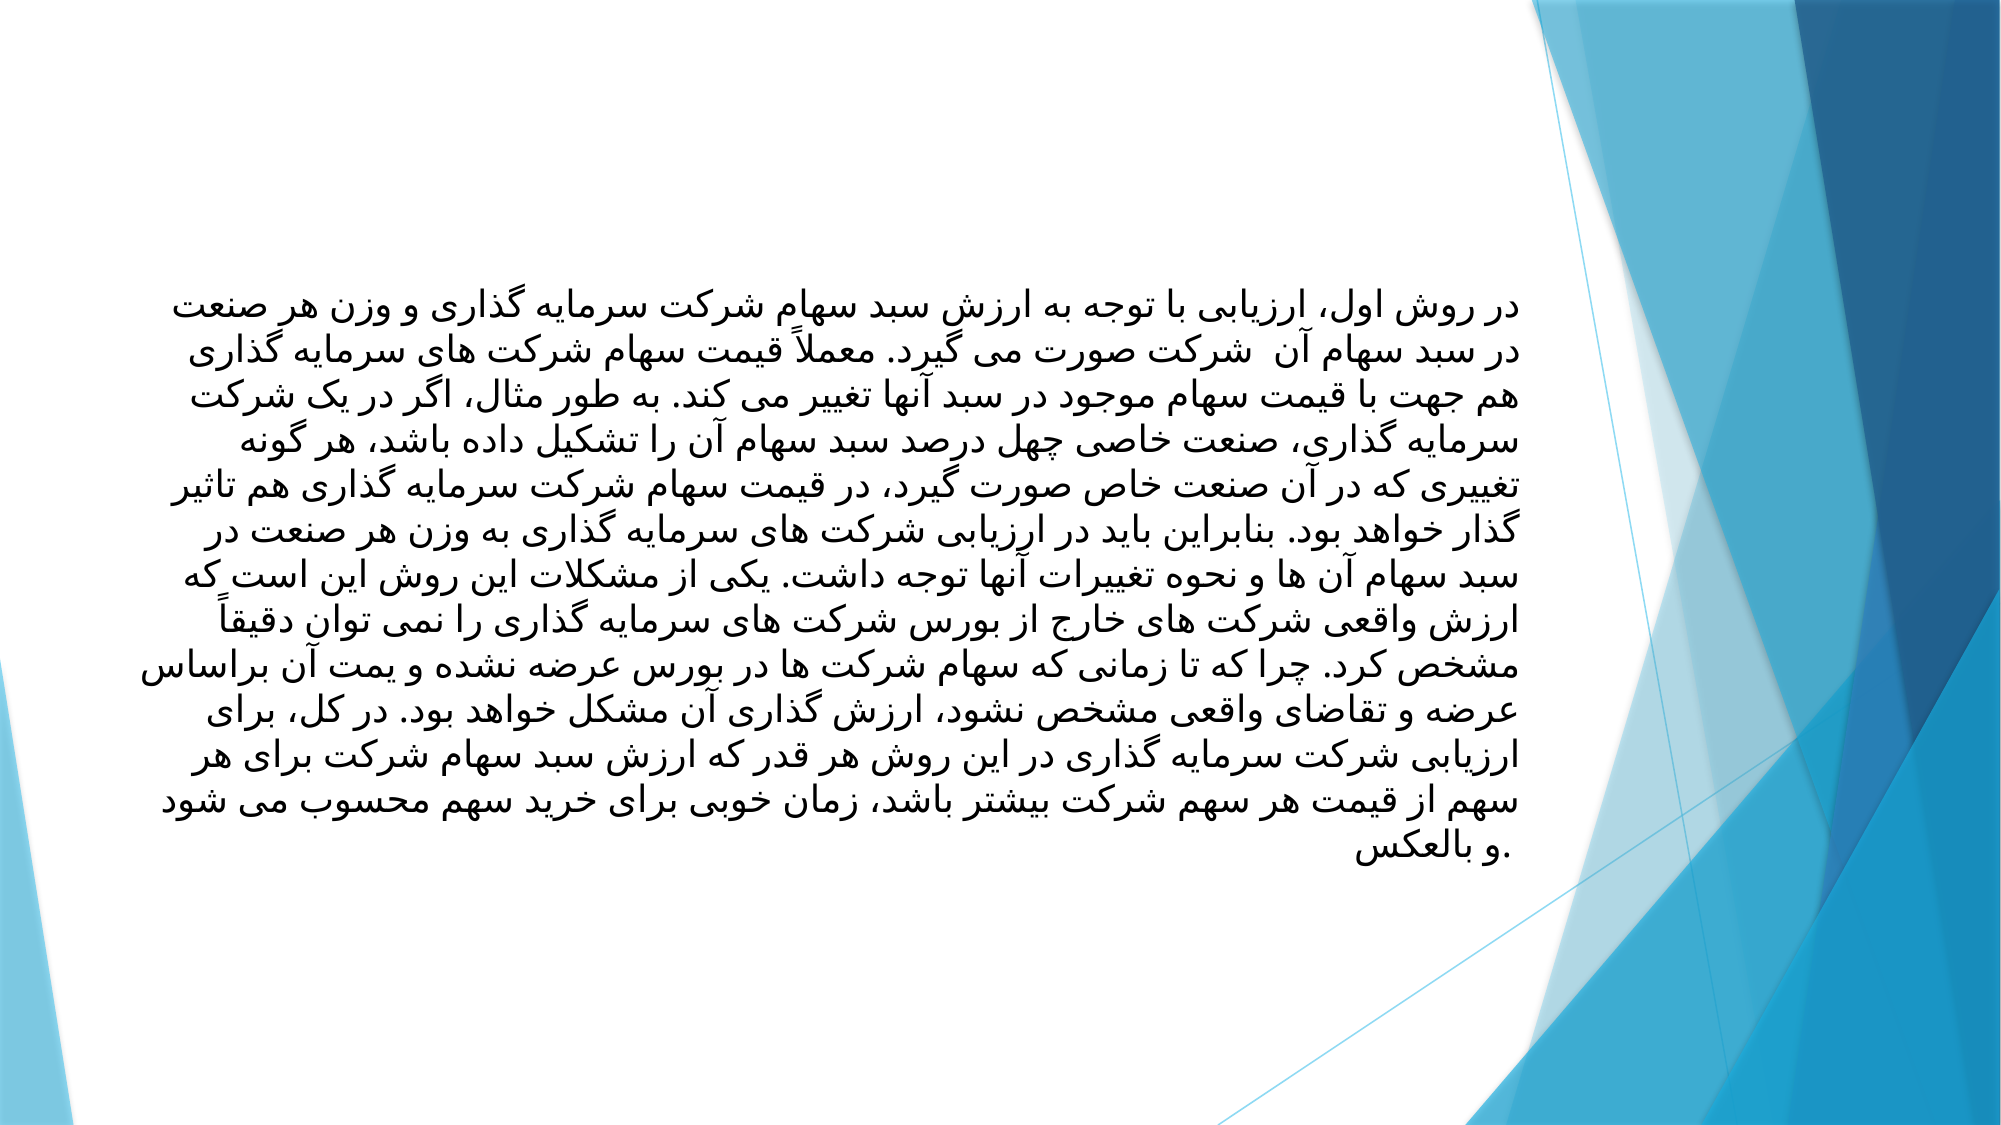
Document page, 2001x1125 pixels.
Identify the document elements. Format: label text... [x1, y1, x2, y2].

text_box در روش اول، ارزیابی با توجه به ارزش سبد سهام شرکت سرمایه گذاری و وزن هر صنعت در سبد سهام آن شرکت صورت می گیرد. معملاً قیمت سهام شرکت های سرمایه گذاری هم جهت با قیمت سهام موجود در سبد آنها تغییر می کند. به طور مثال، اگر در یک شرکت سرمایه گذاری، صنعت خاصی چهل درصد سبد سهام آن را تشکیل داده باشد، هر گونه تغییری که در آن صنعت خاص صورت گیرد، در قیمت سهام شرکت سرمایه گذاری هم تاثیر گذار خواهد بود. بنابراین باید در ارزیابی شرکت های سرمایه گذاری به وزن هر صنعت در سبد سهام آن ها و نحوه تغییرات آنها توجه داشت. یکی از مشکلات این روش این است که ارزش واقعی شرکت های خارج از بورس شرکت های سرمایه گذاری را نمی توان دقیقاً مشخص کرد. چرا که تا زمانی که سهام شرکت ها در بورس عرضه نشده و یمت آن براساس عرضه و تقاضای واقعی مشخص نشود، ارزش گذاری آن مشکل خواهد بود. در کل، برای ارزیابی شرکت سرمایه گذاری در این روش هر قدر که ارزش سبد سهام شرکت برای هر سهم از قیمت هر سهم شرکت بیشتر باشد، زمان خوبی برای خرید سهم محسوب می شود و بالعکس. [122, 272, 1537, 872]
